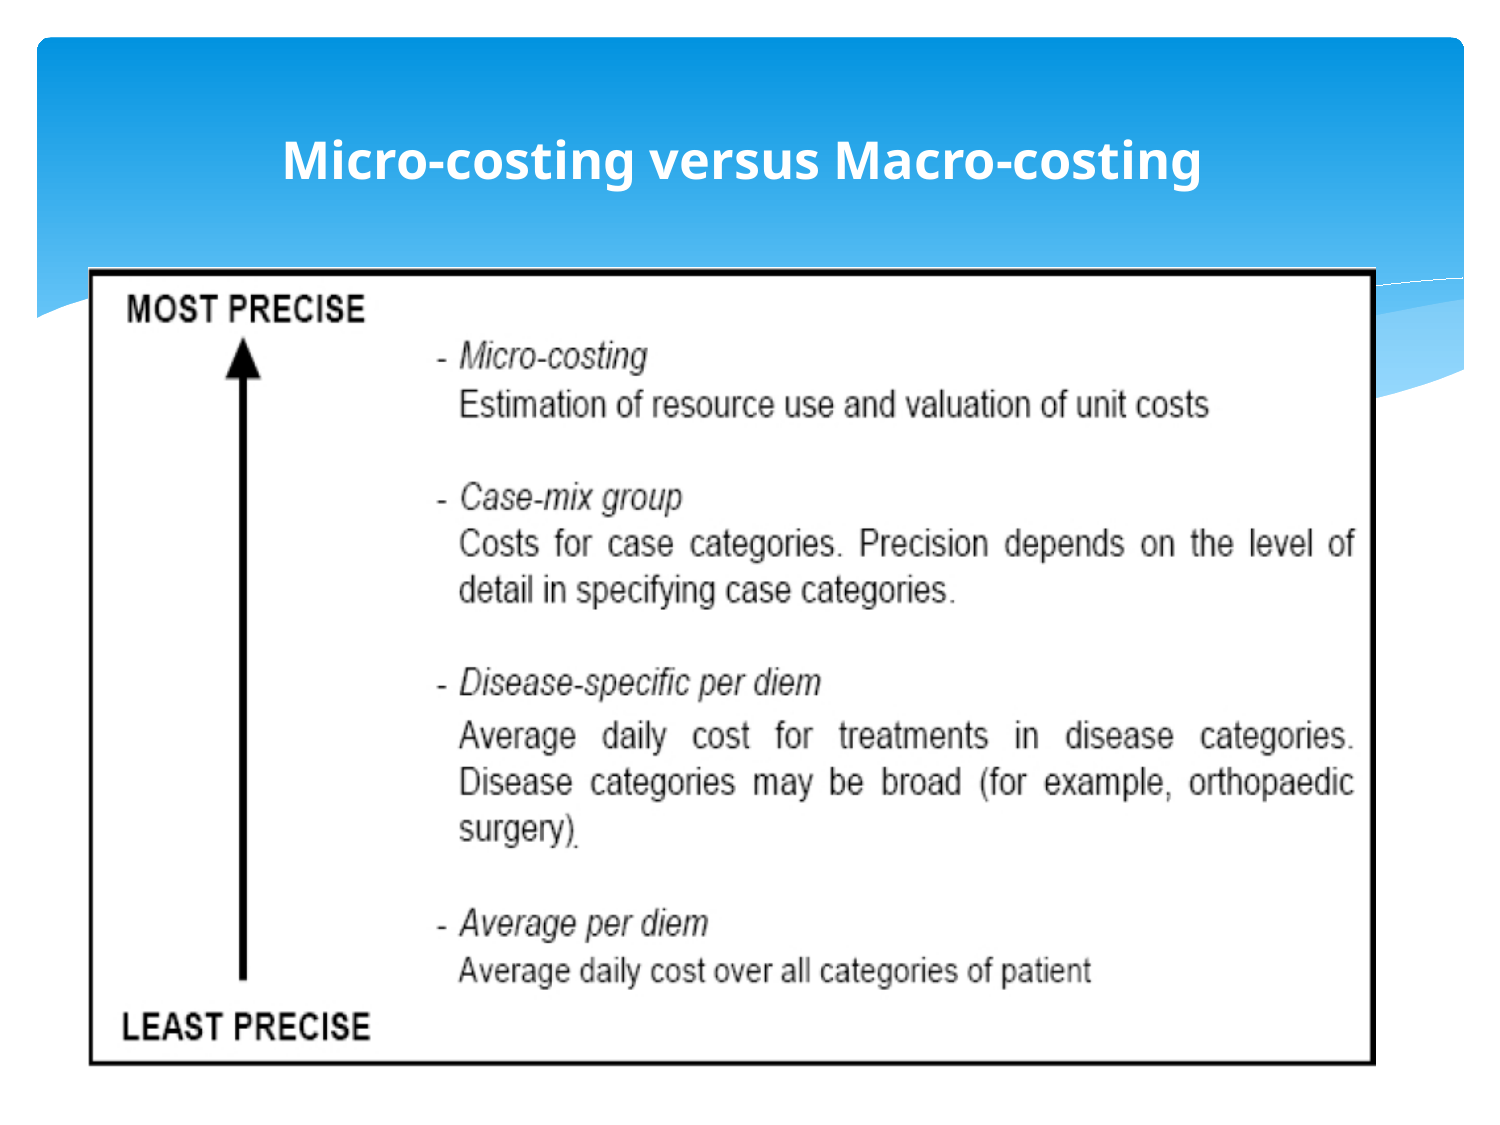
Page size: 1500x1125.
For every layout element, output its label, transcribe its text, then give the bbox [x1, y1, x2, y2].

title Micro-costing versus Macro-costing [75, 55, 1425, 261]
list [88, 266, 1377, 1071]
